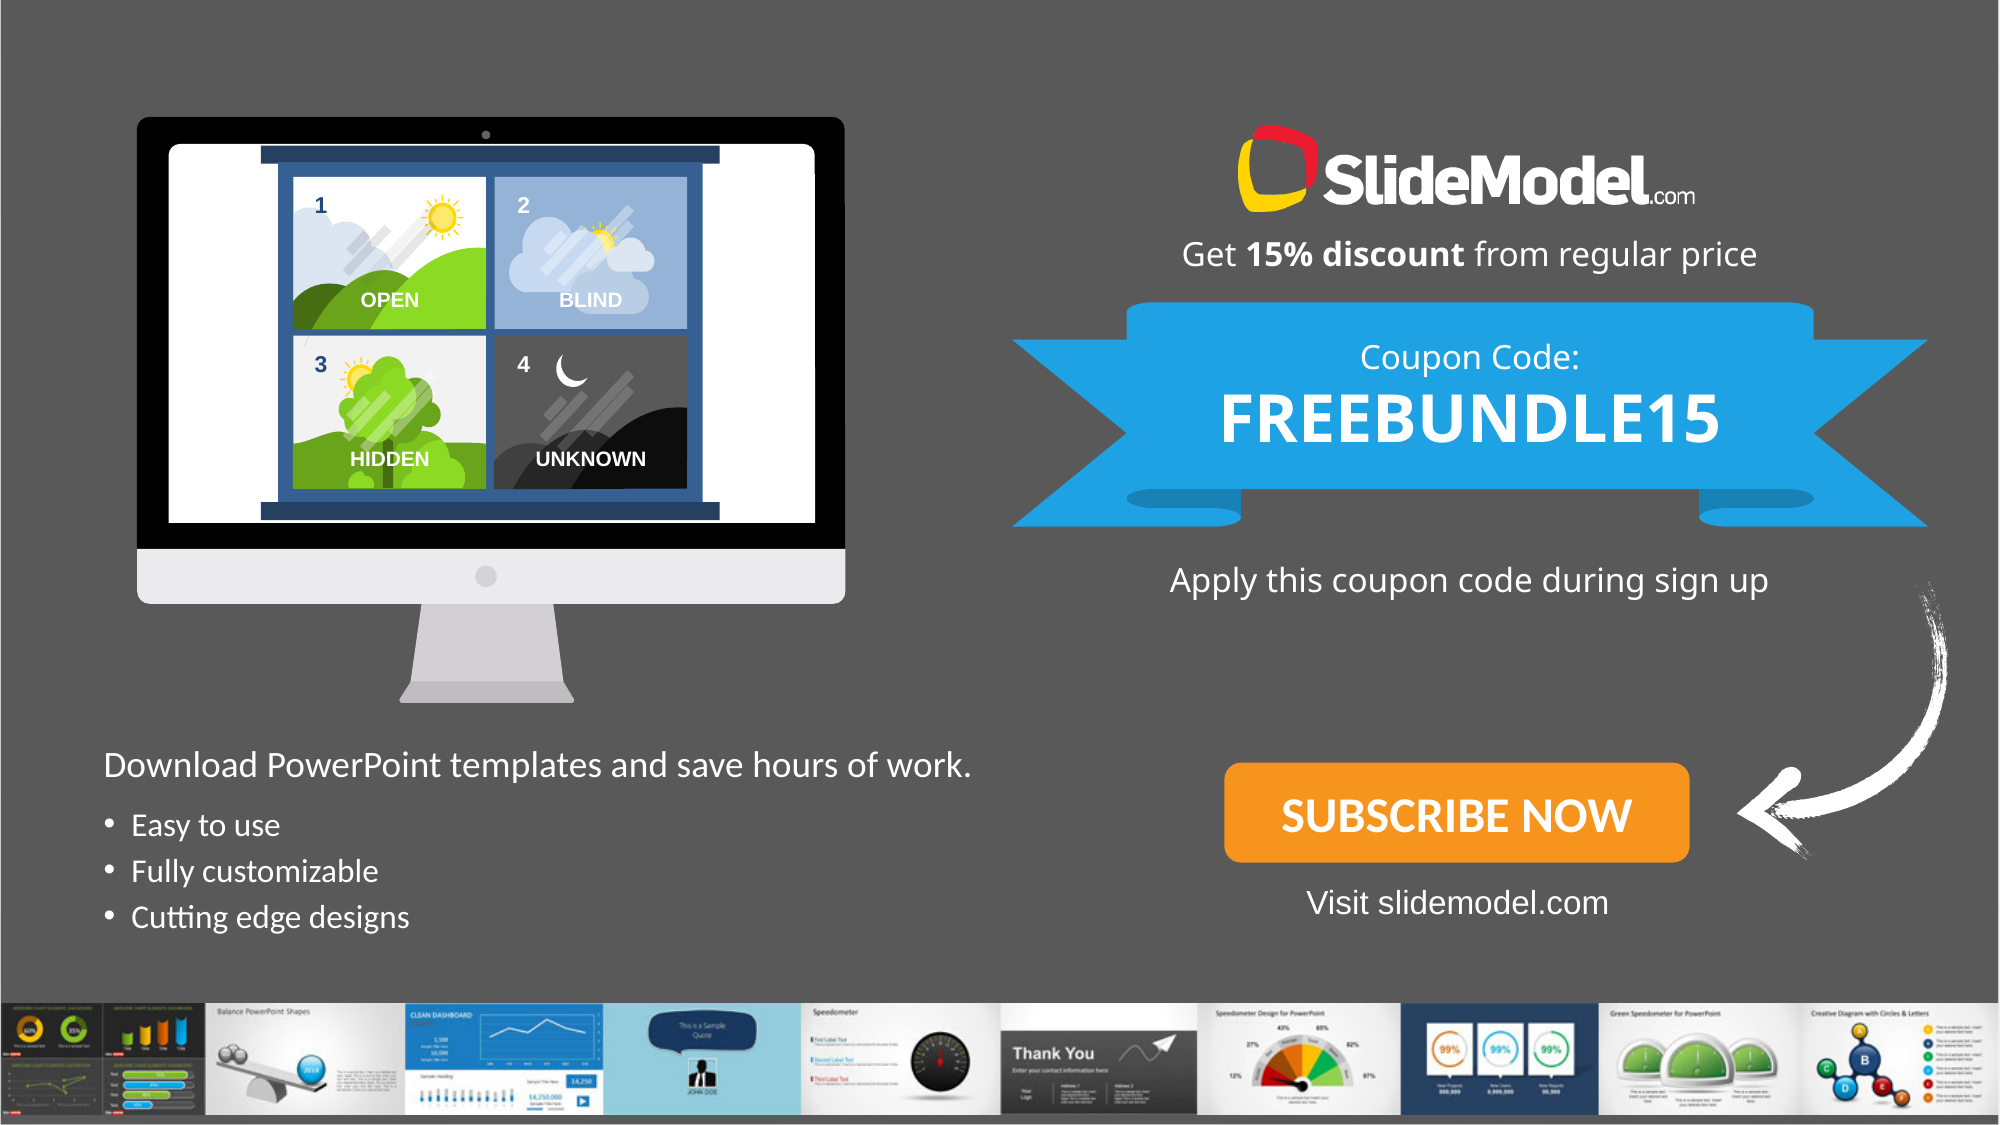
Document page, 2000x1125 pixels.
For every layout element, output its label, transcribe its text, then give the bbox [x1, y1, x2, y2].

text_box Download PowerPoint templates and save hours of work. [88, 732, 1059, 793]
picture [0, 1003, 1999, 1115]
text_box [1736, 594, 1949, 861]
text_box Apply this coupon code during sign up [1129, 551, 1811, 607]
picture [1237, 125, 1696, 213]
text_box Get 15% discount from regular price [1058, 225, 1882, 280]
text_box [260, 145, 720, 521]
text_box SUBSCRIBE NOW [1222, 760, 1692, 865]
text_box [1012, 302, 1929, 527]
text_box [1929, 587, 1937, 601]
text_box Coupon Code: FREEBUNDLE15 [1173, 328, 1768, 464]
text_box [136, 116, 846, 704]
text_box Visit slidemodel.com [1247, 874, 1669, 928]
text_box Easy to use Fully customizable Cutting edge designs [88, 795, 863, 943]
text_box [0, 0, 2000, 1003]
